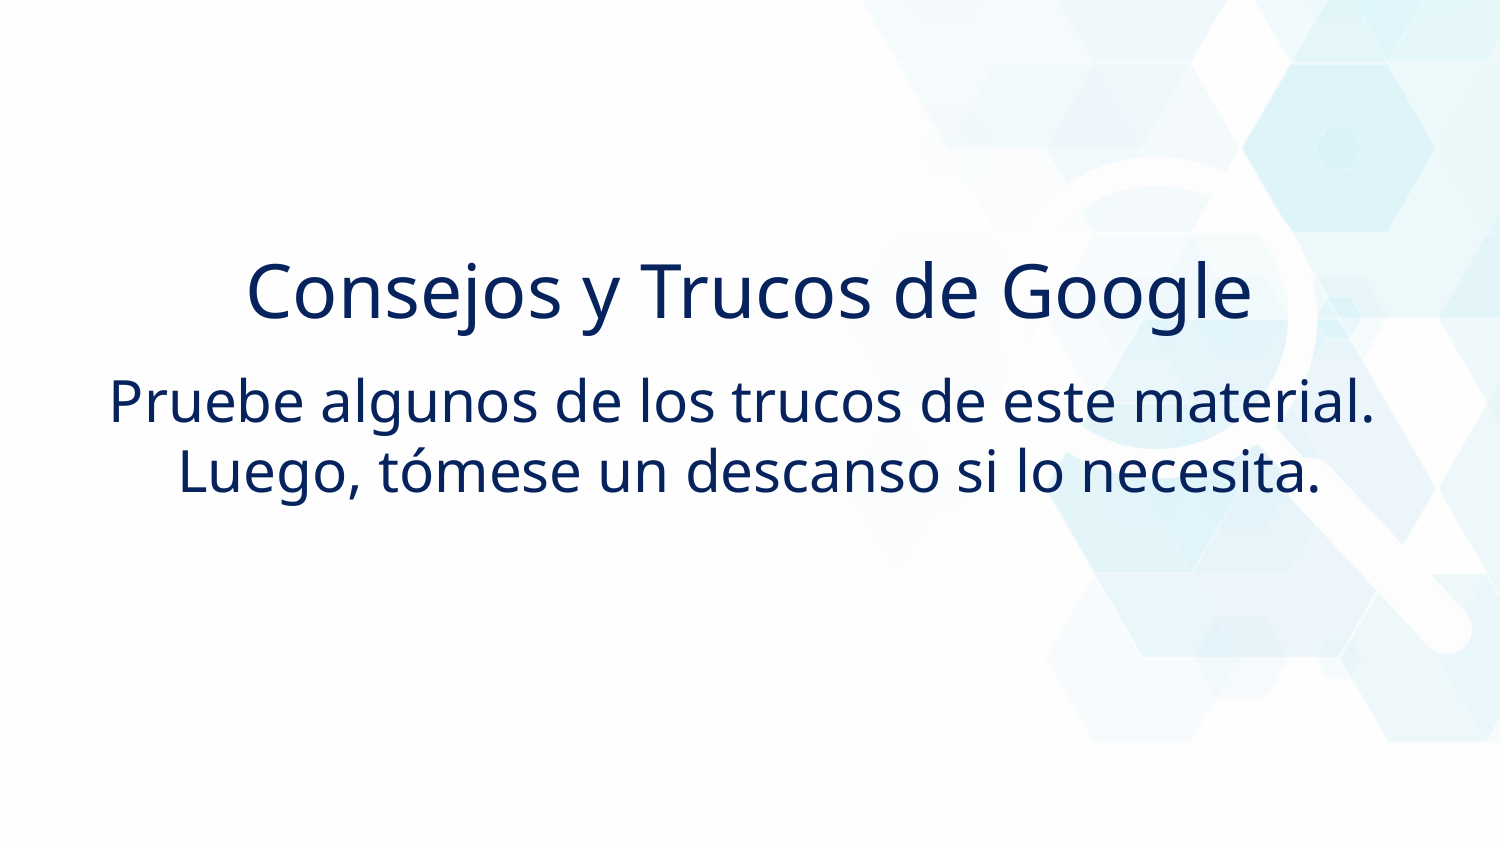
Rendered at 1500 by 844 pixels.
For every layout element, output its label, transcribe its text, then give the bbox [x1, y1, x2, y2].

title Pruebe algunos de los trucos de este material. Luego, tómese un descanso si lo necesita. [0, 365, 1500, 693]
title Consejos y Trucos de Google [0, 228, 1500, 365]
